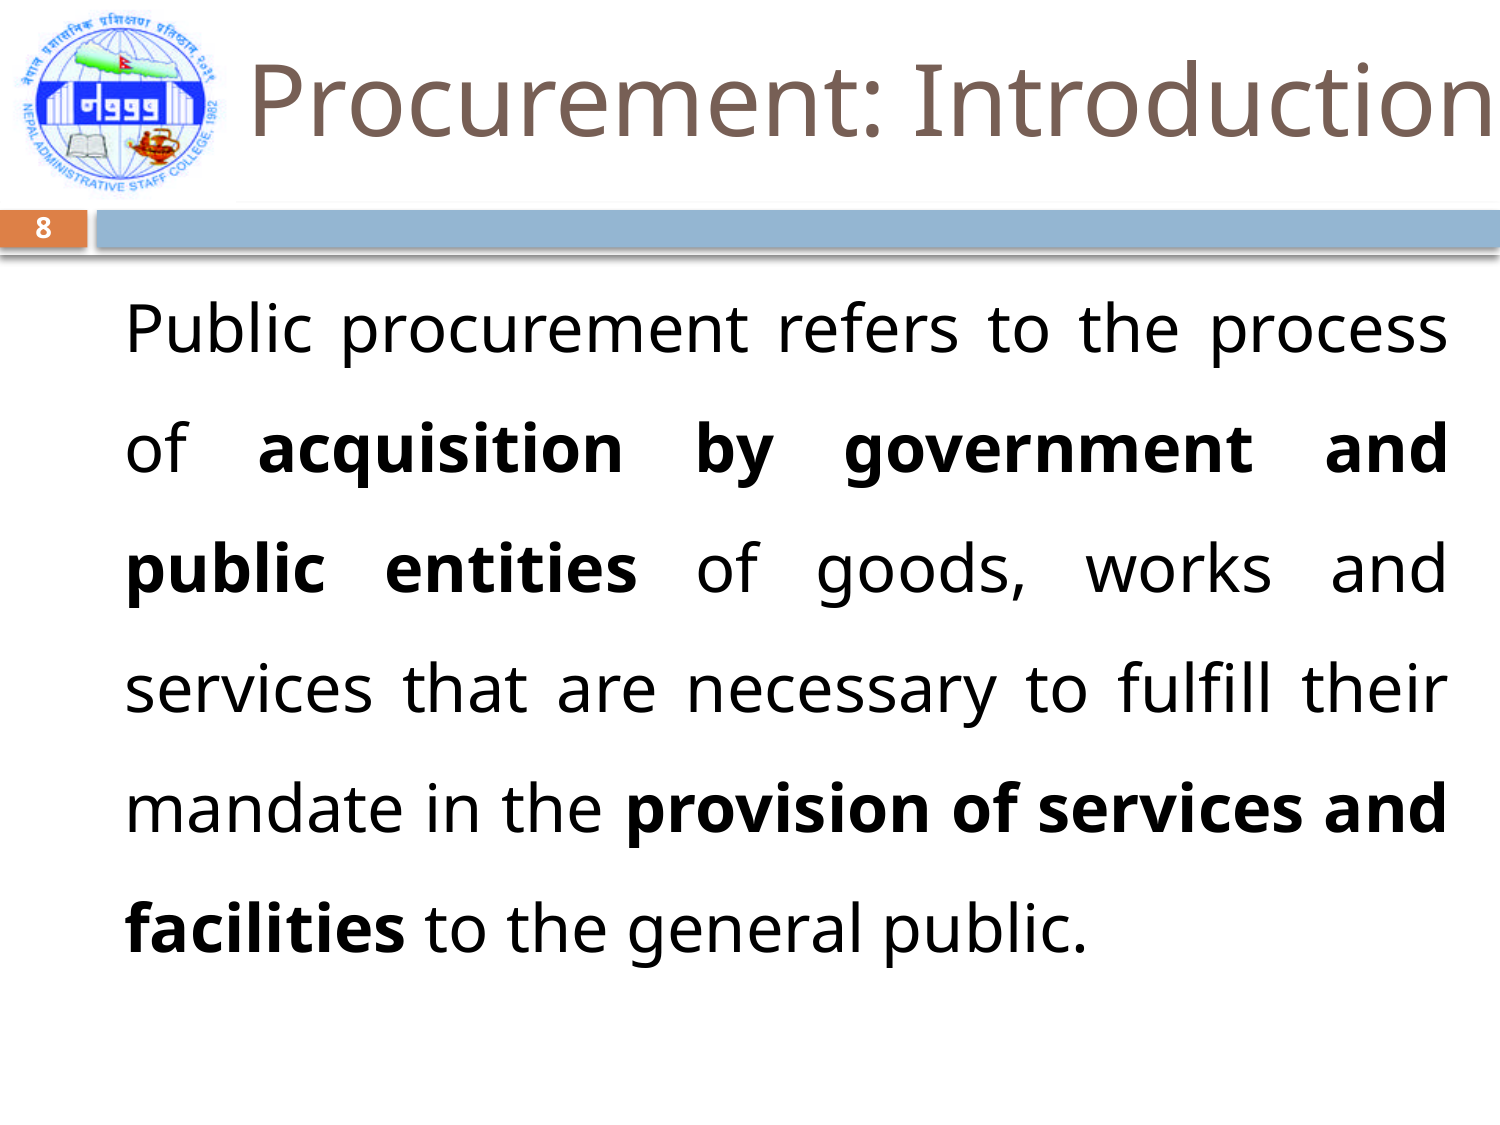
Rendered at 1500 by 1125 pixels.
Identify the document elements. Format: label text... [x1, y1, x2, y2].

text_box Procurement: Introduction [231, 28, 1500, 164]
picture [1, 0, 236, 208]
slide_number 8 [0, 208, 88, 249]
title Public procurement refers to the process of acquisition by government and public entities of goods, works and services that are necessary to fulfill their mandate in the provision of services and facilities to the general public. [109, 336, 1466, 876]
